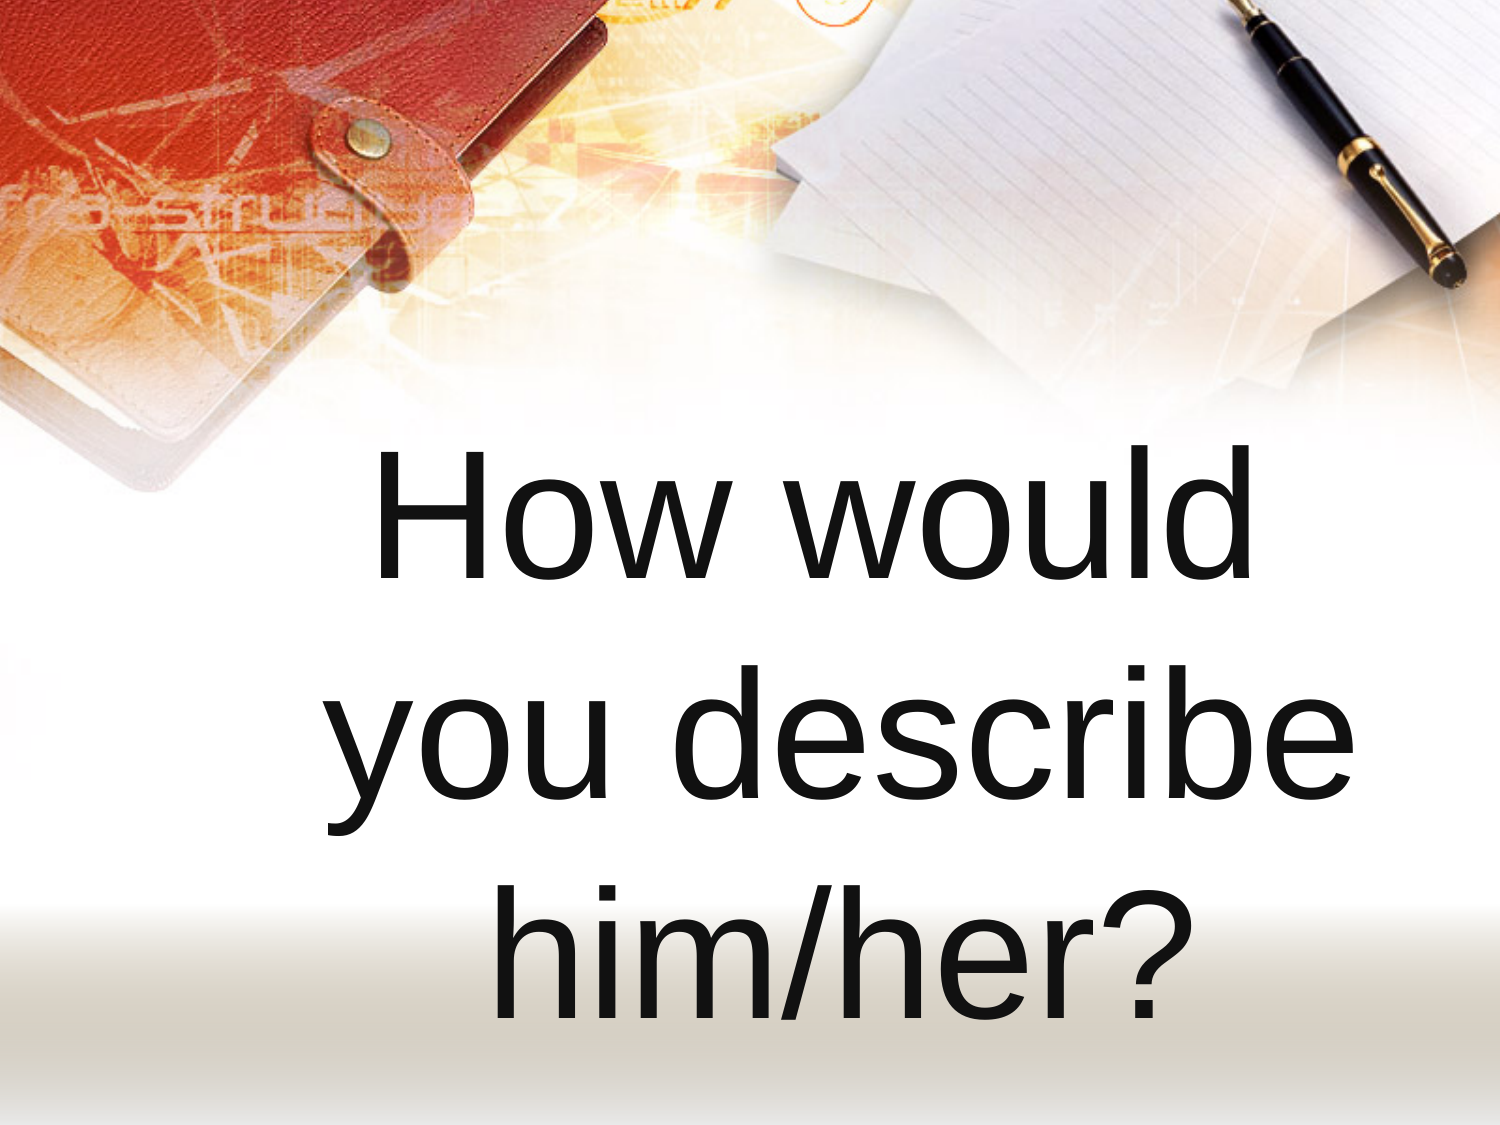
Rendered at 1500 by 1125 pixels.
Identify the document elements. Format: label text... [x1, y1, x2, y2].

list How would you describe him/her? [187, 387, 1442, 1076]
picture [0, 0, 1500, 936]
